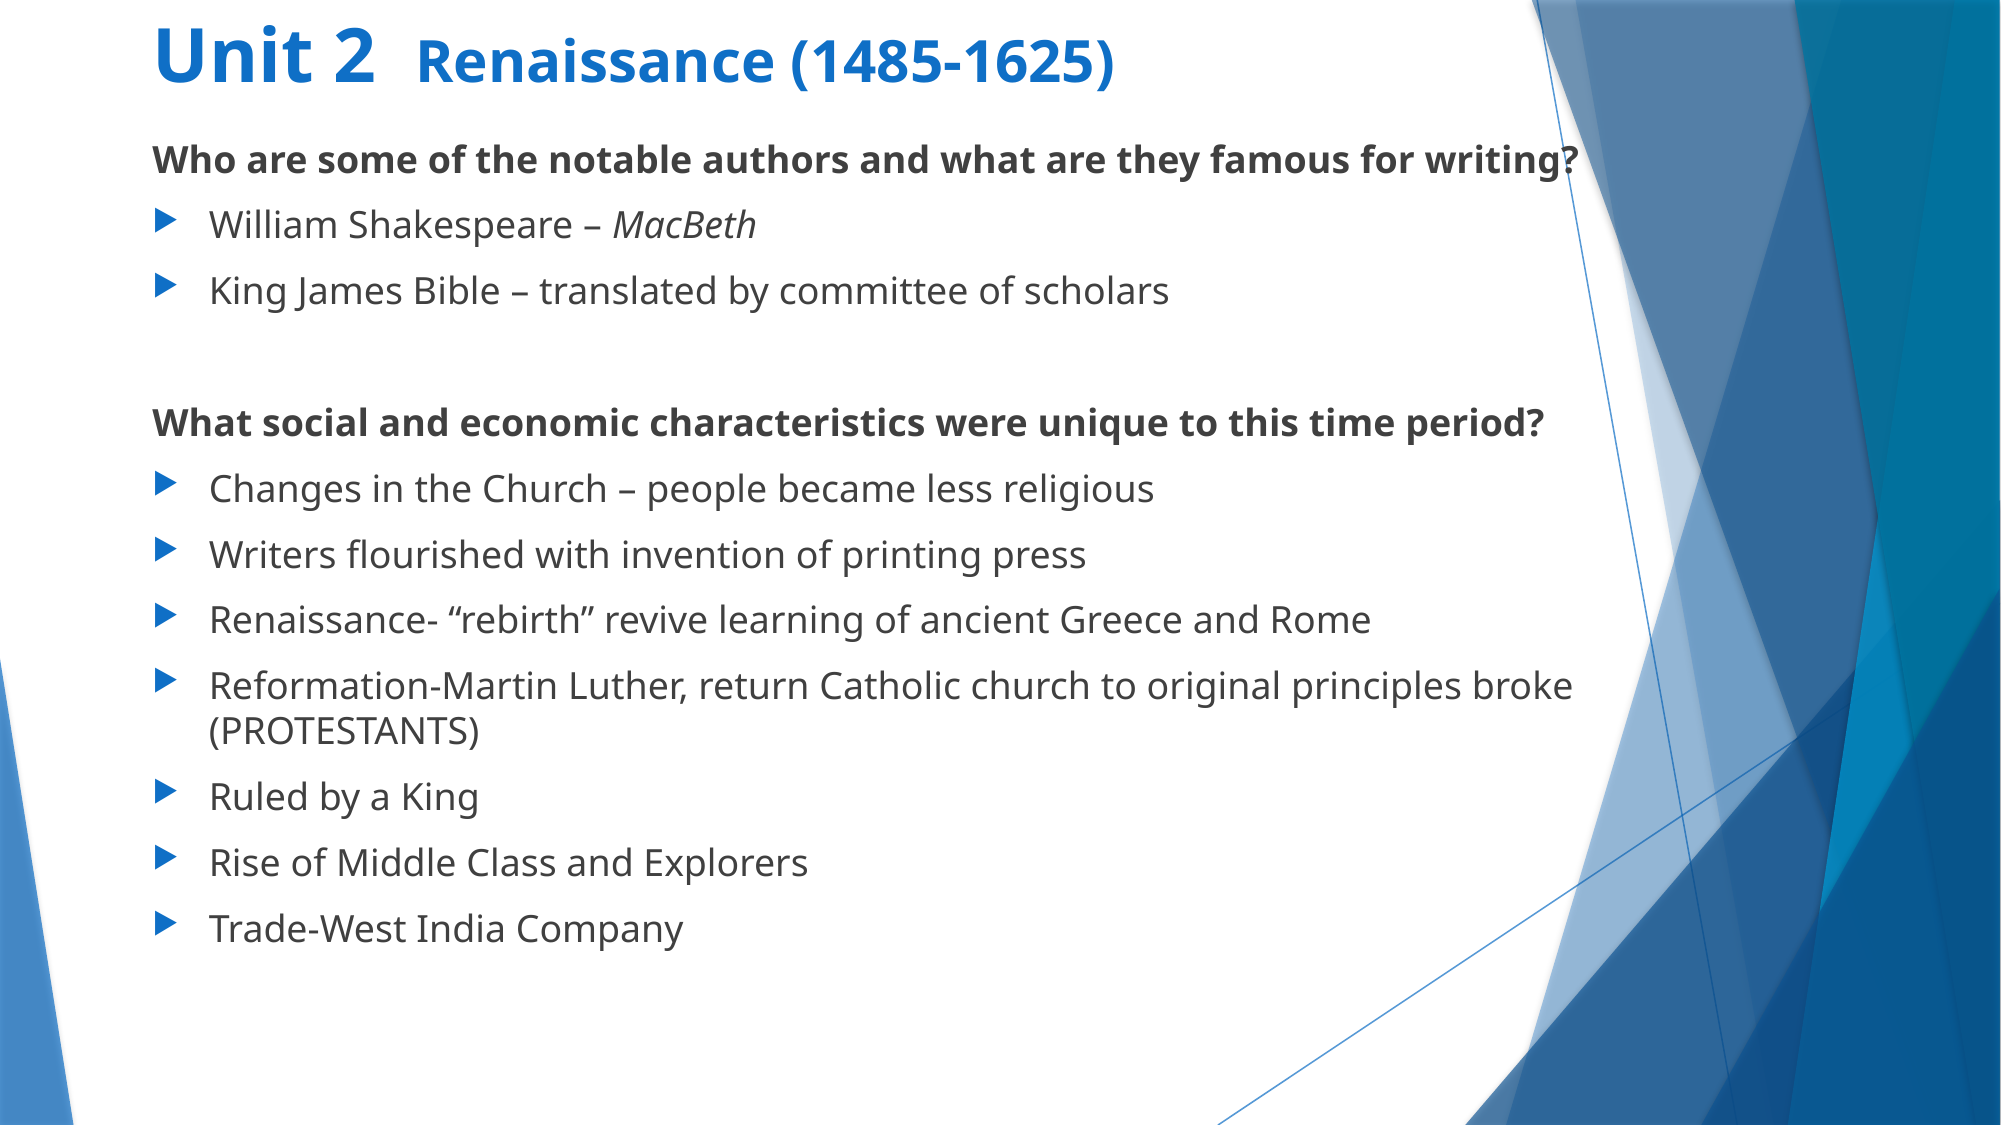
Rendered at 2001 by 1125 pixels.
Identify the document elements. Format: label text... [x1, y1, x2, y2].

title Unit 2 Renaissance (1485-1625) [137, 0, 1863, 128]
list Who are some of the notable authors and what are they famous for writing? William Shakespeare – MacBeth King James Bible – translated by committee of scholars What social and economic characteristics were unique to this time period? Changes in the Church – people became less religious Writers flourished with invention of printing press Renaissance- “rebirth” revive learning of ancient Greece and Rome Reformation-Martin Luther, return Catholic church to original principles broke (PROTESTANTS) Ruled by a King Rise of Middle Class and Explorers Trade-West India Company [137, 128, 1863, 1094]
